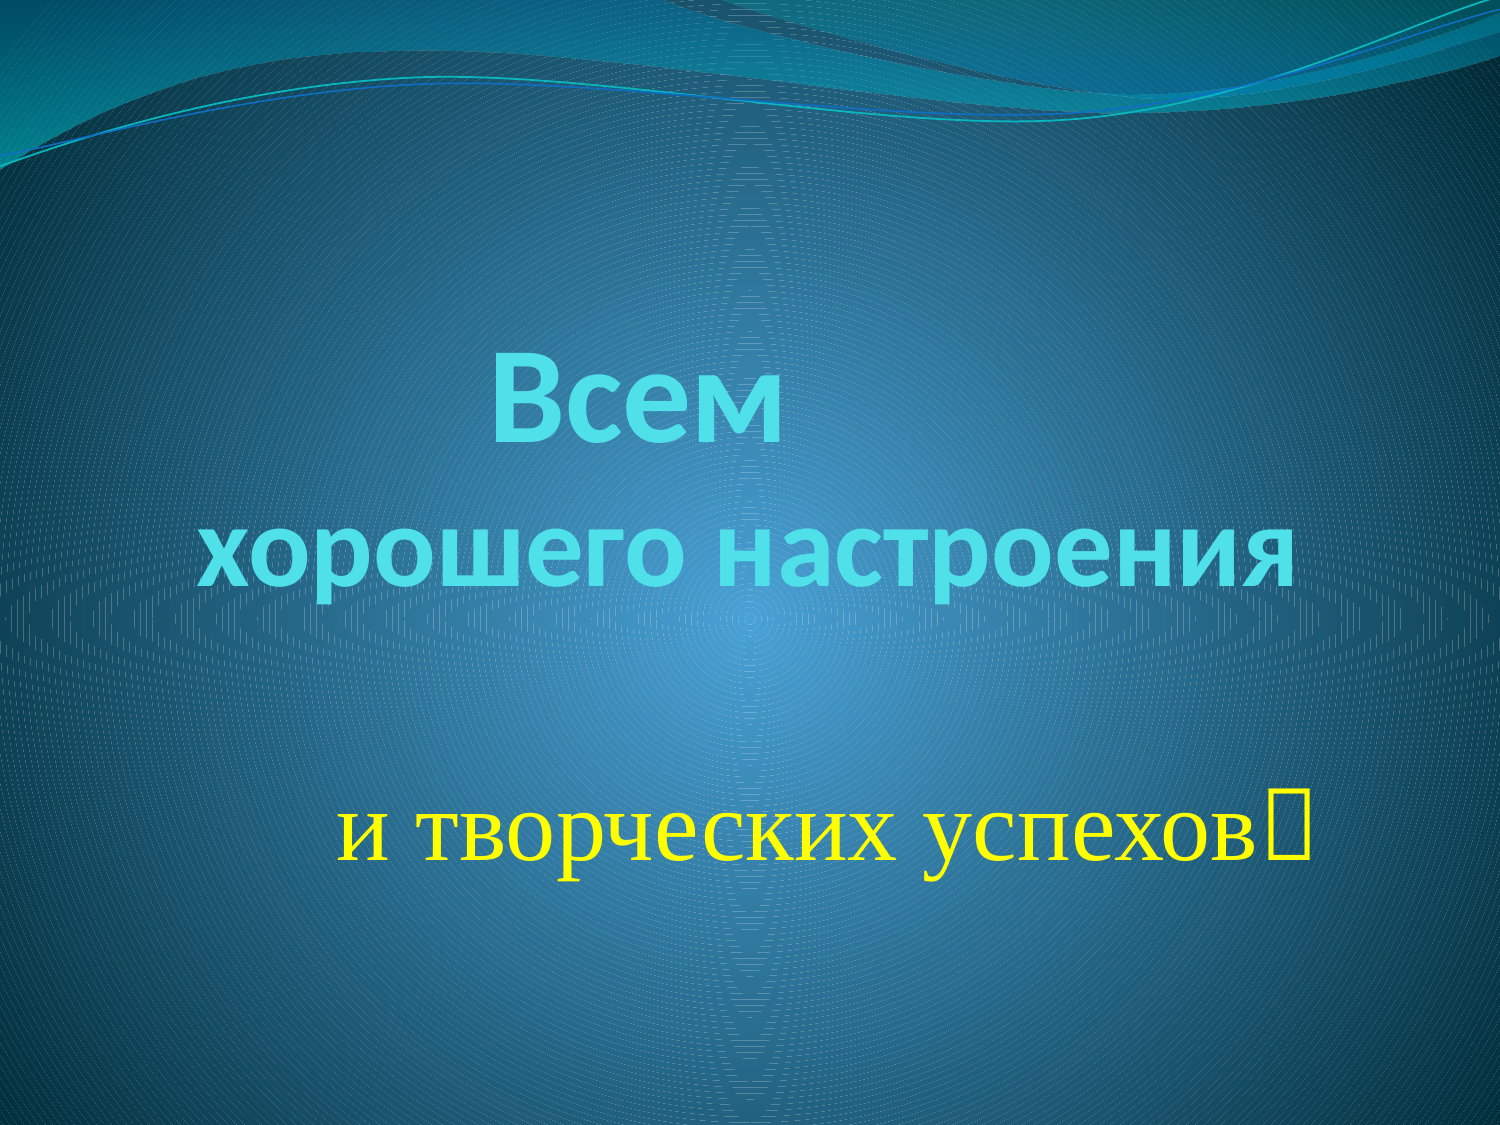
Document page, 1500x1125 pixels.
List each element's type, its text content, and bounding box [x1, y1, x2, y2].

subtitle и творческих успехов [171, 538, 1329, 894]
title Всем хорошего настроения [123, 149, 1376, 610]
